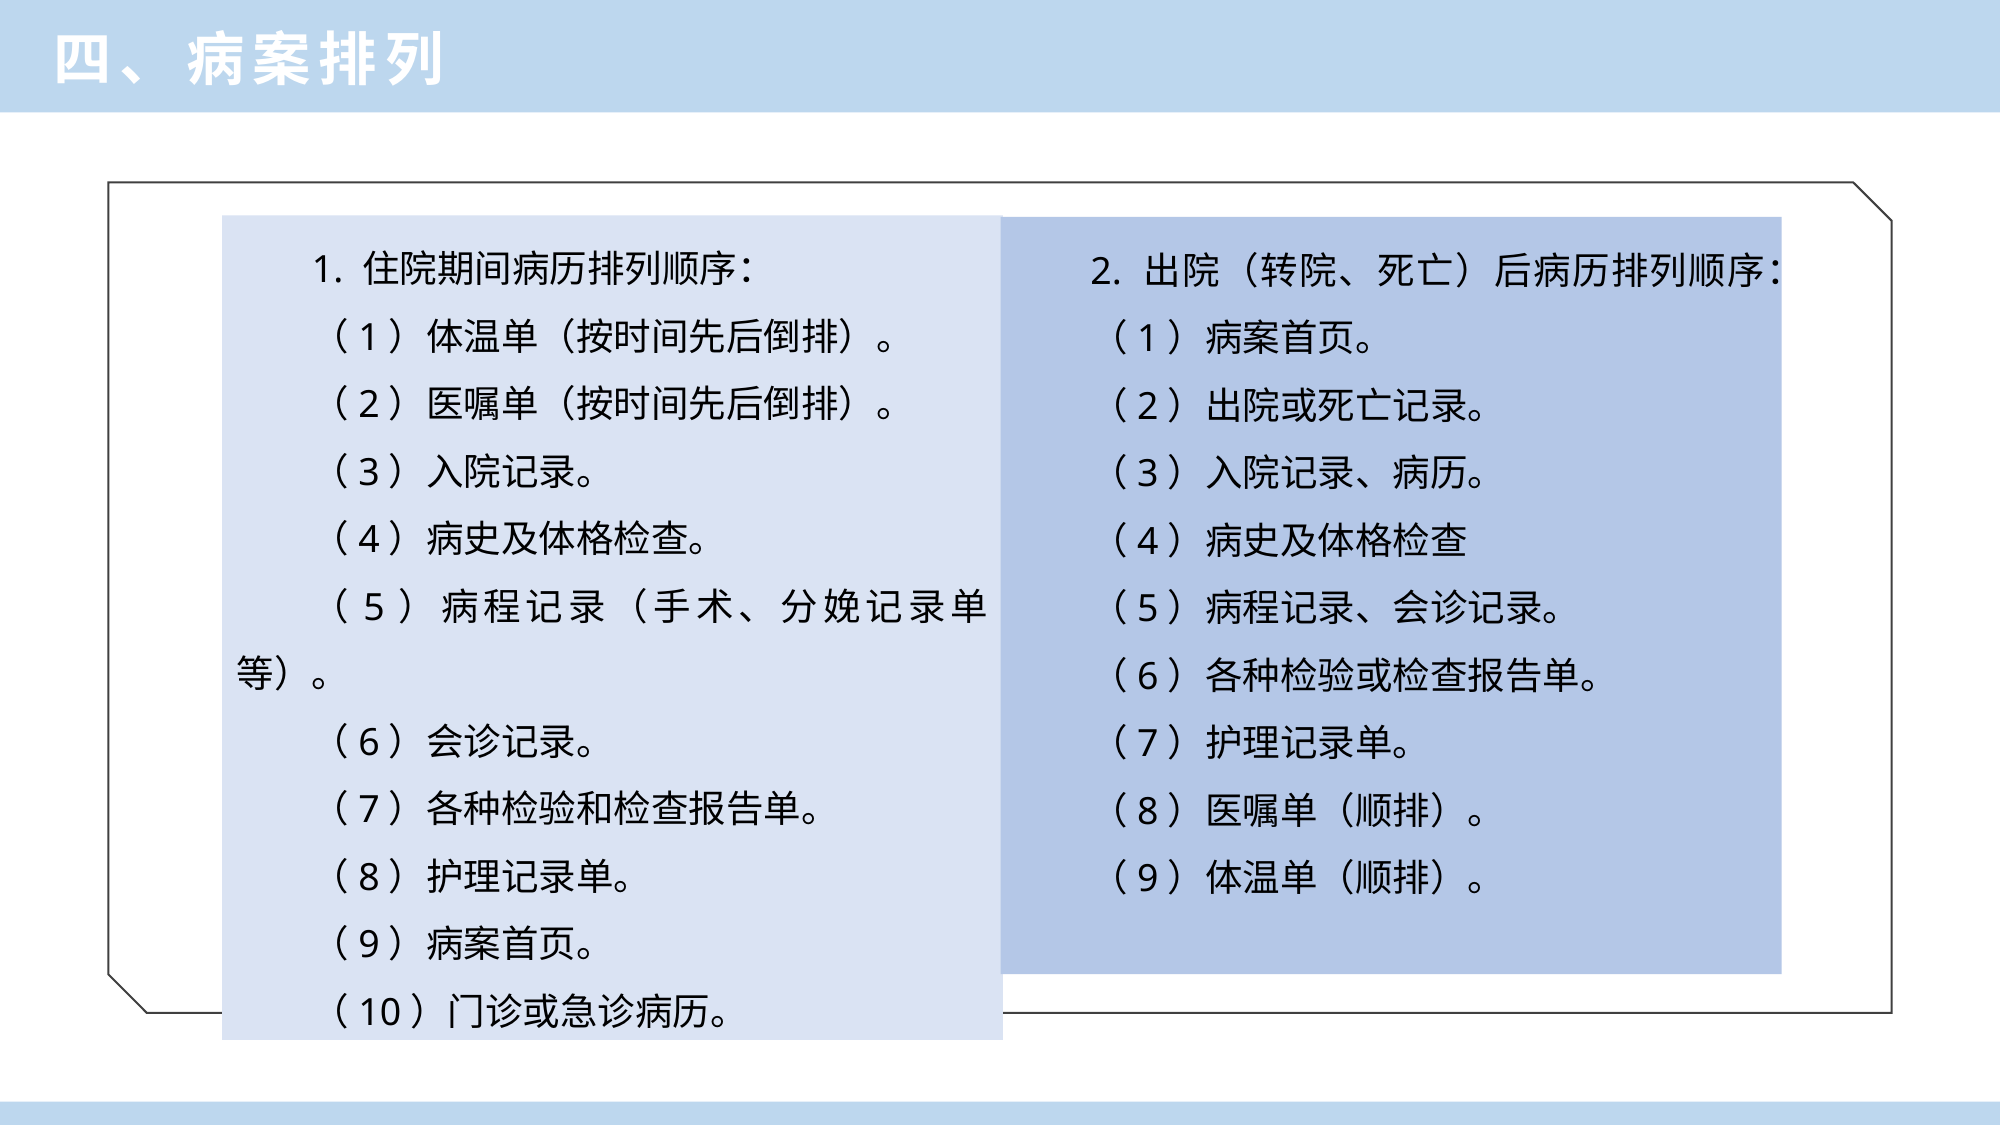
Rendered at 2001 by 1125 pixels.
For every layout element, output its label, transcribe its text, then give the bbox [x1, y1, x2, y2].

text_box 四、病案排列 [41, 16, 456, 98]
text_box 1. 住院期间病历排列顺序： （1）体温单（按时间先后倒排）。 （2）医嘱单（按时间先后倒排）。 （3）入院记录。 （4）病史及体格检查。 （5）病程记录（手术、分娩记录单等）。 （6）会诊记录。 （7）各种检验和检查报告单。 （8）护理记录单。 （9）病案首页。 （10）门诊或急诊病历。 [222, 215, 1003, 1040]
text_box [107, 181, 1893, 1014]
text_box 2. 出院（转院、死亡）后病历排列顺序： （1）病案首页。 （2）出院或死亡记录。 （3）入院记录、病历。 （4）病史及体格检查 （5）病程记录、会诊记录。 （6）各种检验或检查报告单。 （7）护理记录单。 （8）医嘱单（顺排）。 （9）体温单（顺排）。 [1000, 216, 1782, 975]
